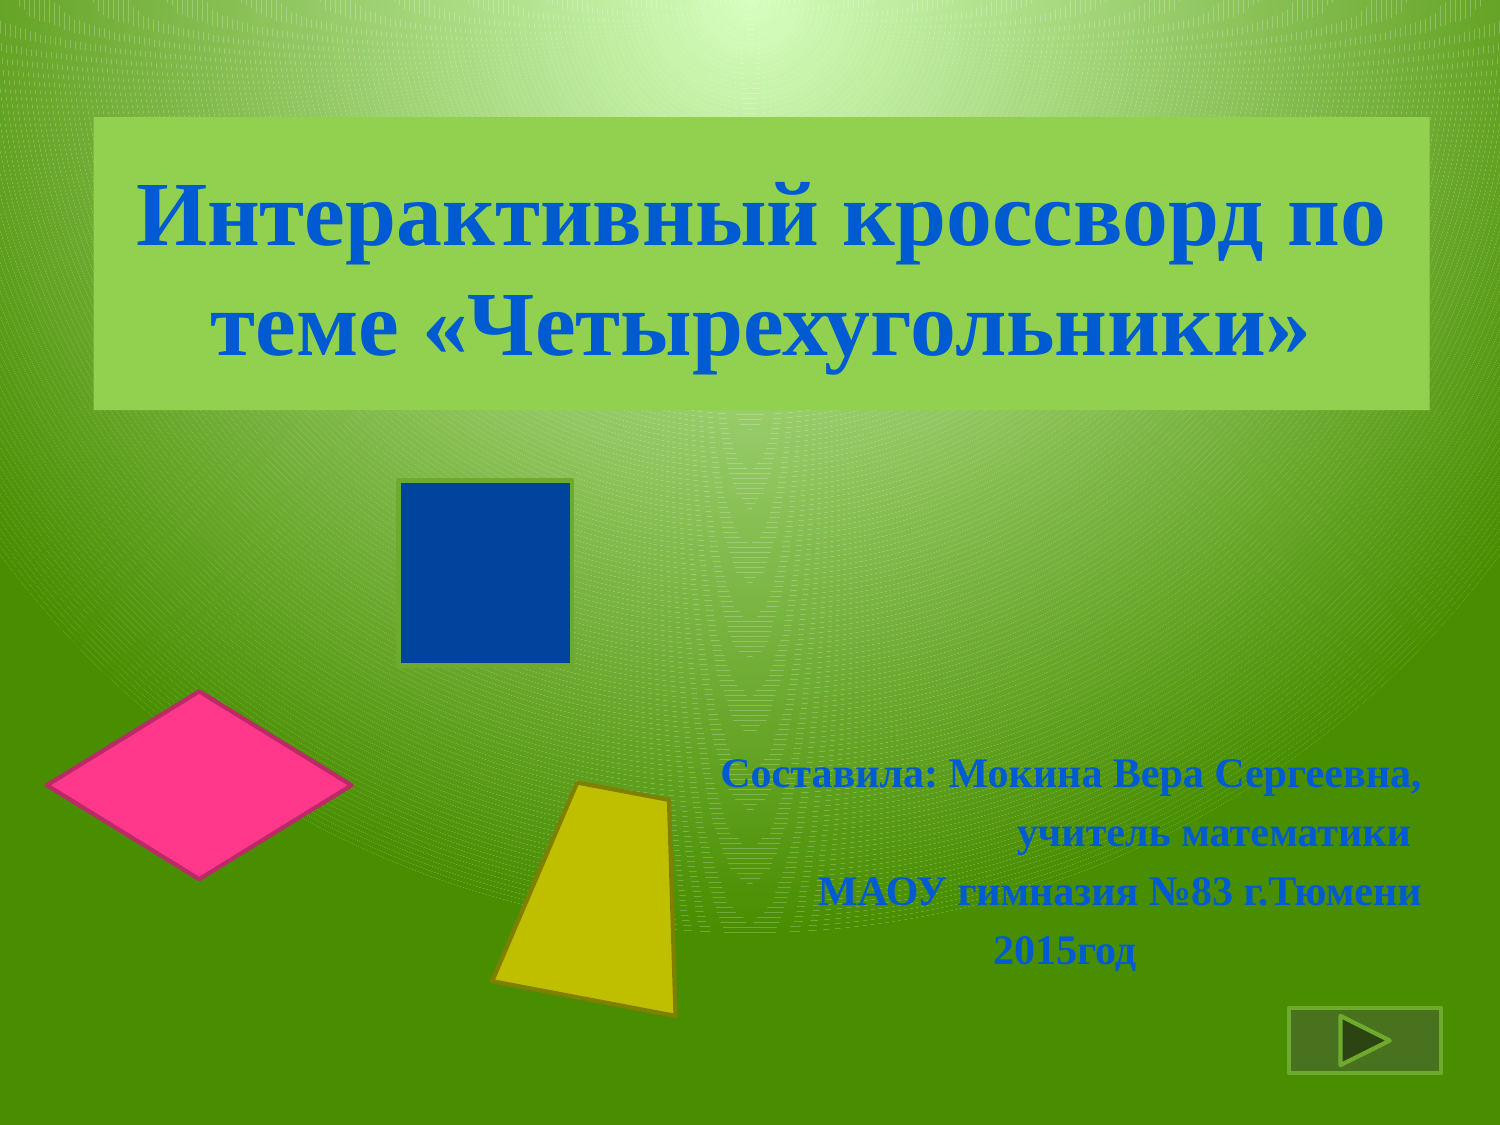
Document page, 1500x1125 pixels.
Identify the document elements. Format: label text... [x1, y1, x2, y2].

title Интерактивный кроссворд по теме «Четырехугольники» [93, 117, 1430, 411]
subtitle Составила: Мокина Вера Сергеевна, учитель математики МАОУ гимназия №83 г.Тюмени 2015год [703, 738, 1437, 1026]
text_box [490, 780, 678, 1018]
text_box [396, 478, 574, 668]
text_box [1287, 1006, 1443, 1075]
text_box [44, 689, 354, 881]
